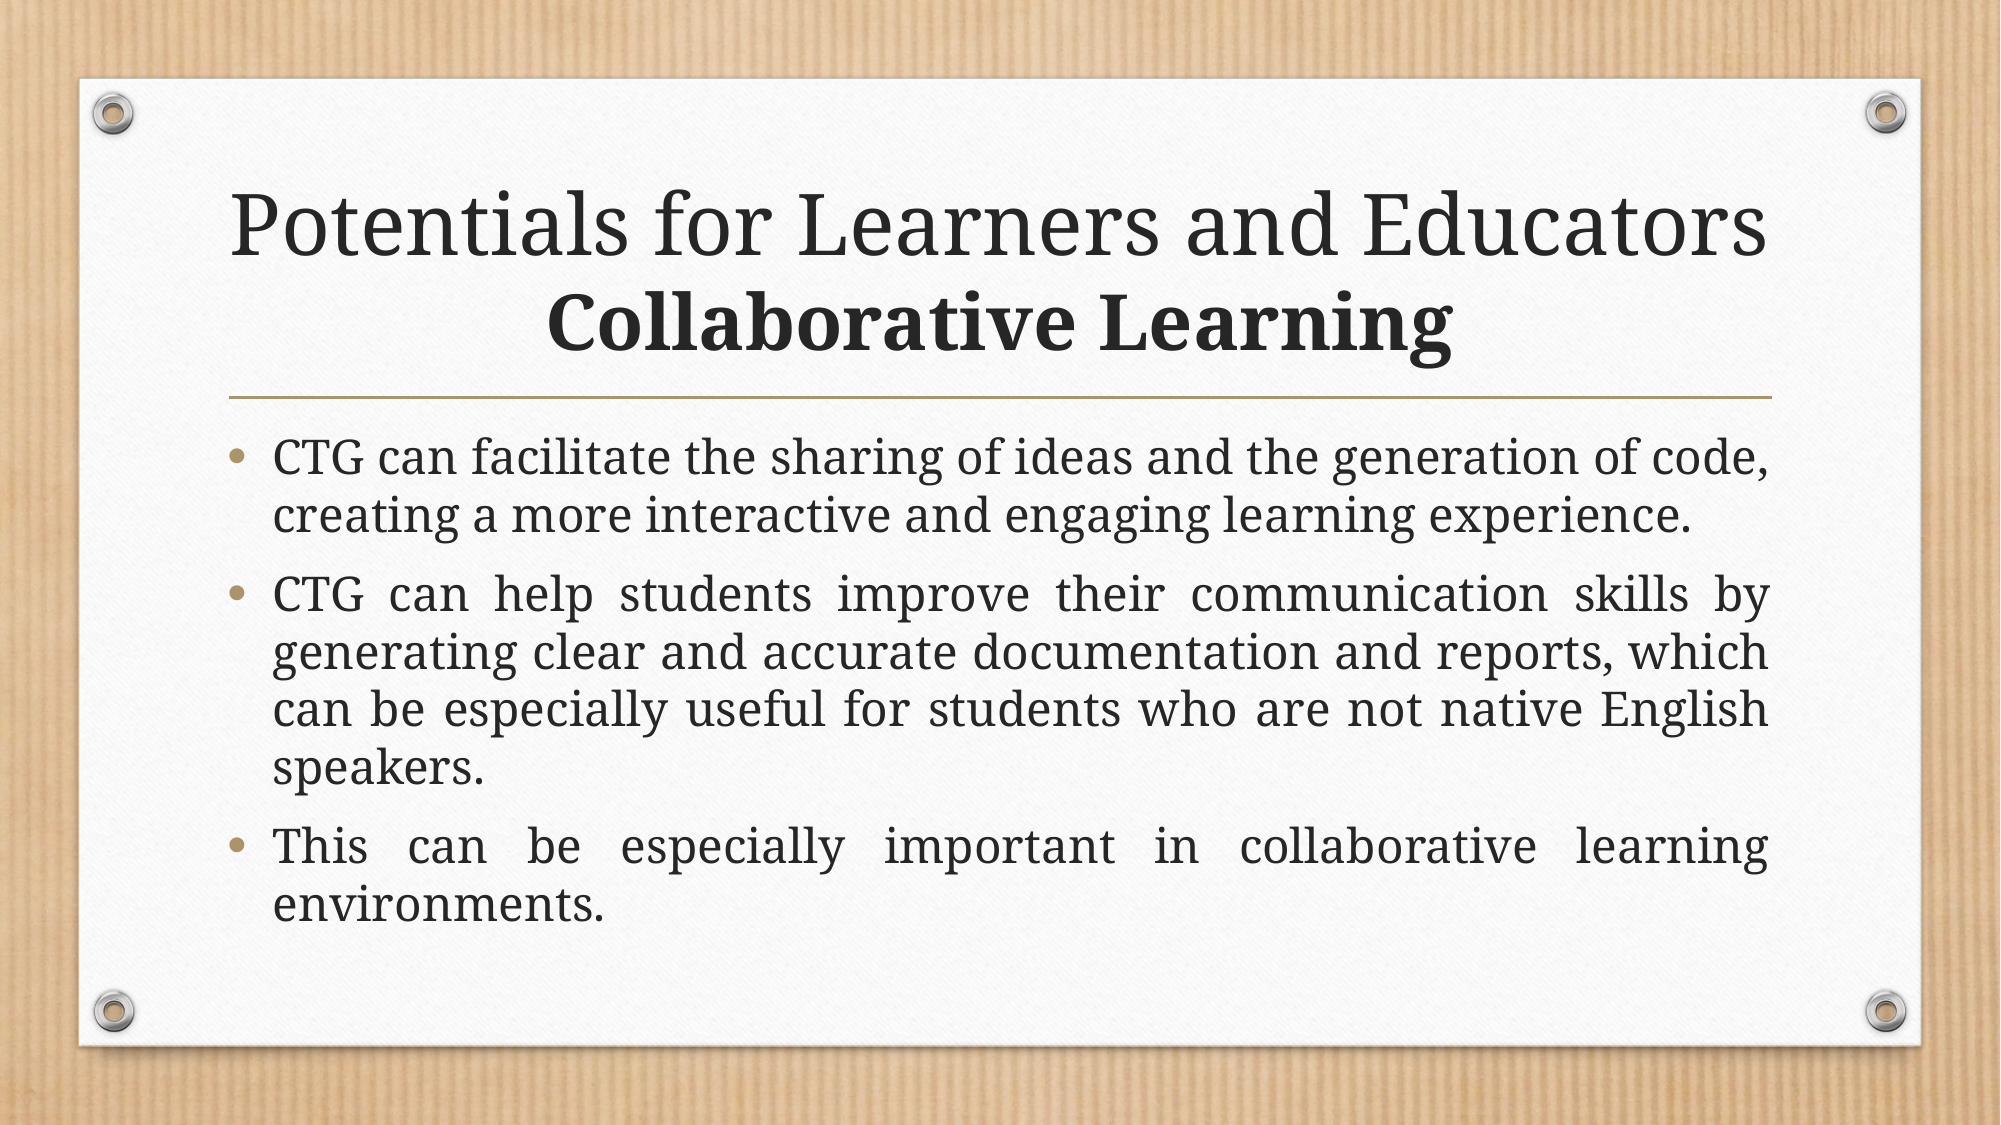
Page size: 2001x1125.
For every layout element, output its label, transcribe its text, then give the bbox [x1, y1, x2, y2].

list CTG can facilitate the sharing of ideas and the generation of code, creating a more interactive and engaging learning experience. CTG can help students improve their communication skills by generating clear and accurate documentation and reports, which can be especially useful for students who are not native English speakers. This can be especially important in collaborative learning environments. [212, 419, 1788, 964]
picture [0, 0, 2001, 1125]
title Potentials for Learners and Educators Collaborative Learning [212, 161, 1788, 375]
